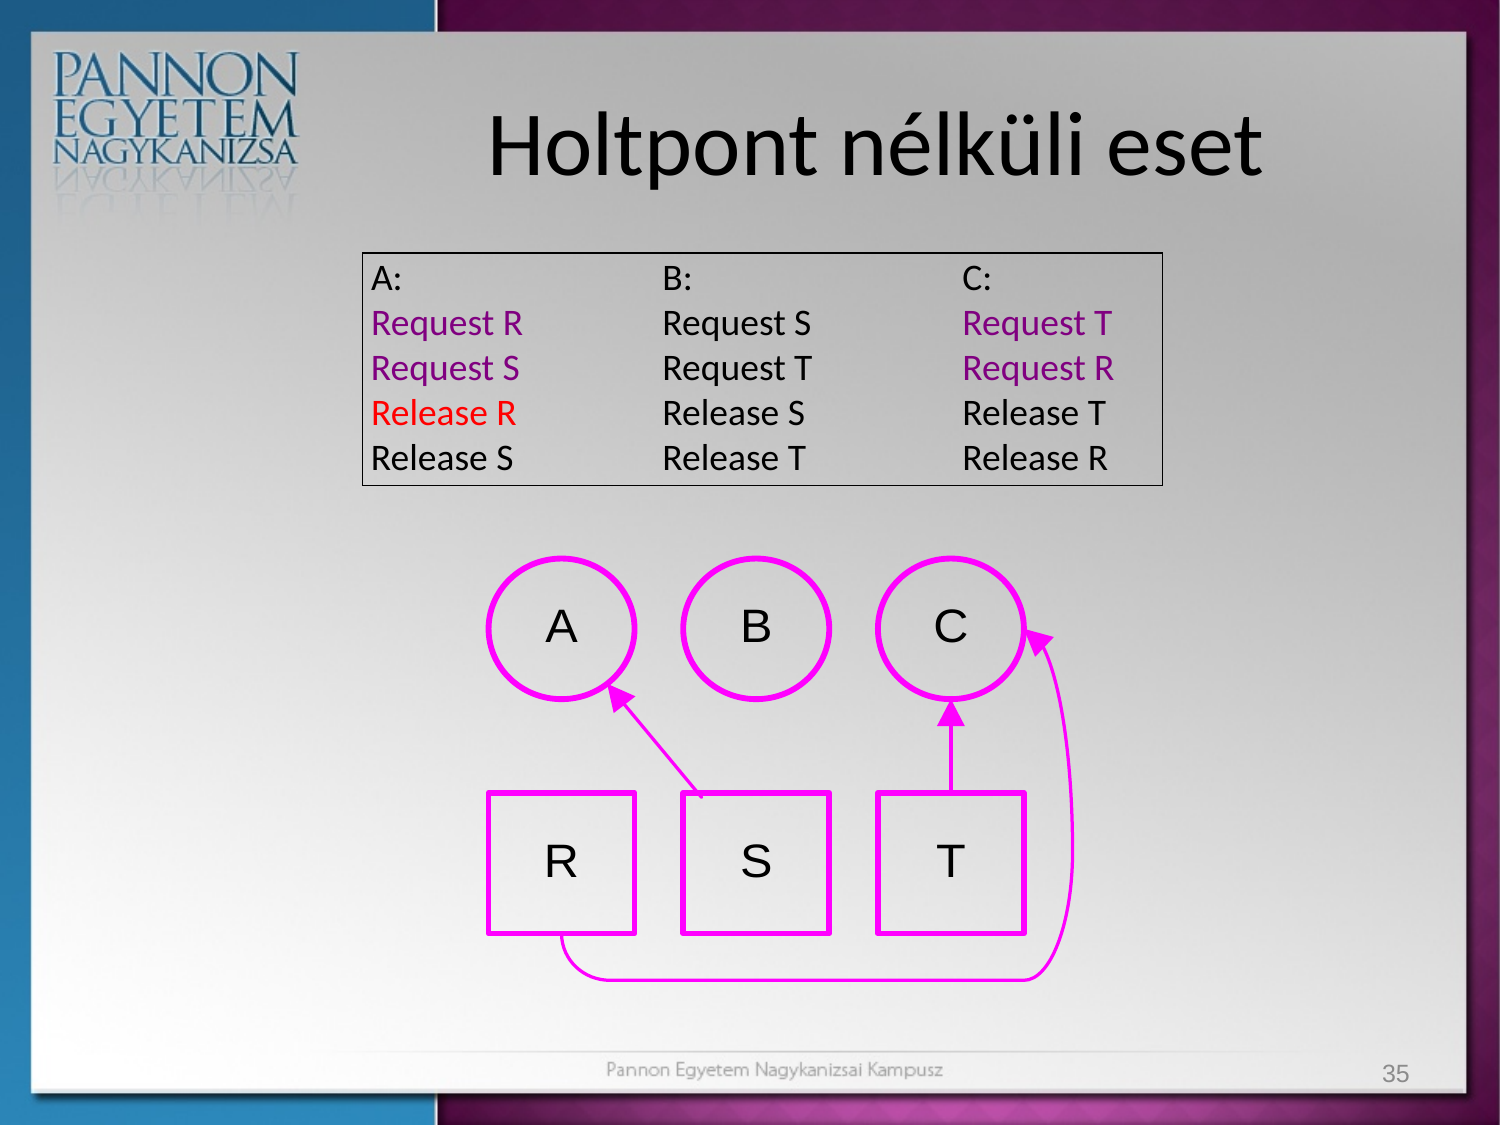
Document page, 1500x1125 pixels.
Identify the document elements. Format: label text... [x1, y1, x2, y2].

slide_number 35 [1074, 1042, 1425, 1103]
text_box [412, 549, 1101, 1006]
title Holtpont nélküli eset [328, 45, 1425, 233]
text_box A: B: C: Request R Request S Request T Request S Request T Request R Release R Release S Release T Release S Release T Release R [362, 253, 1163, 486]
picture [0, 0, 1500, 1125]
